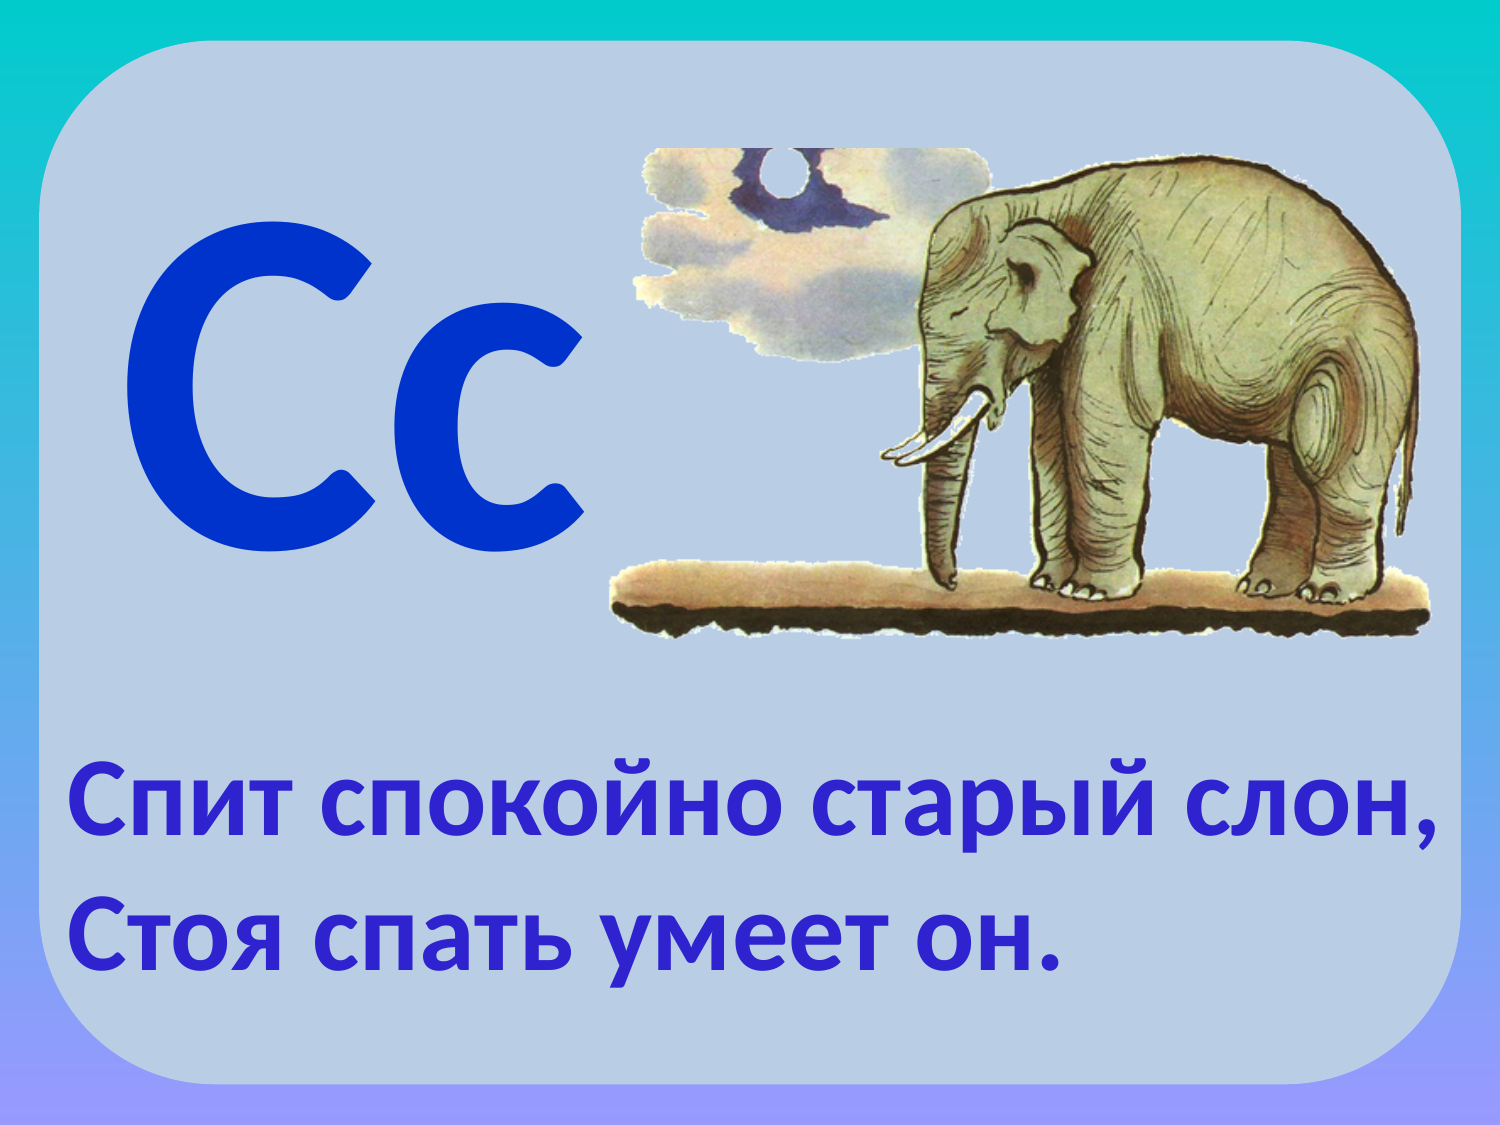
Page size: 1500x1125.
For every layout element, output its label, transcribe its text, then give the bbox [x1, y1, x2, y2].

text_box [65, 1001, 1435, 1085]
text_box [39, 40, 1461, 978]
text_box Сс [102, 42, 605, 656]
picture [596, 148, 1441, 646]
text_box Спит спокойно старый слон, Стоя спать умеет он. [53, 715, 1459, 1001]
